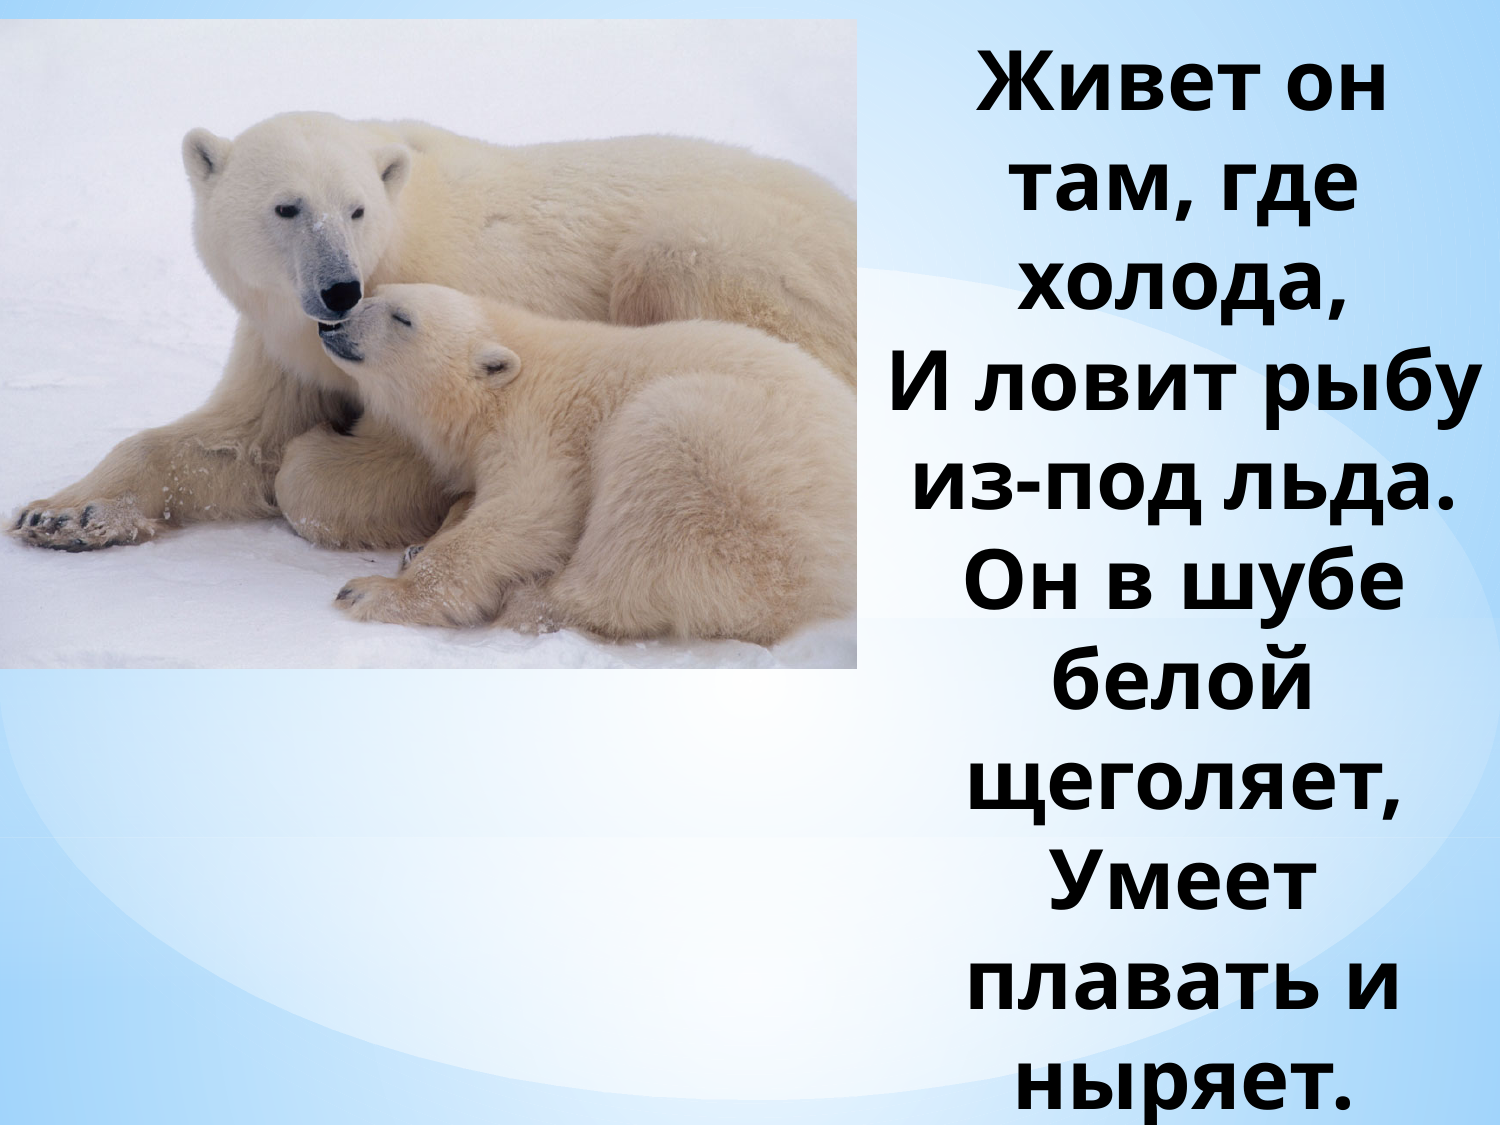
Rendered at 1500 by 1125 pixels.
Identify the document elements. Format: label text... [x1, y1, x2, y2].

title Живет он там, где холода, И ловит рыбу из-под льда. Он в шубе белой щеголяет, Умеет плавать и ныряет. [868, 19, 1500, 905]
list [0, 18, 857, 670]
